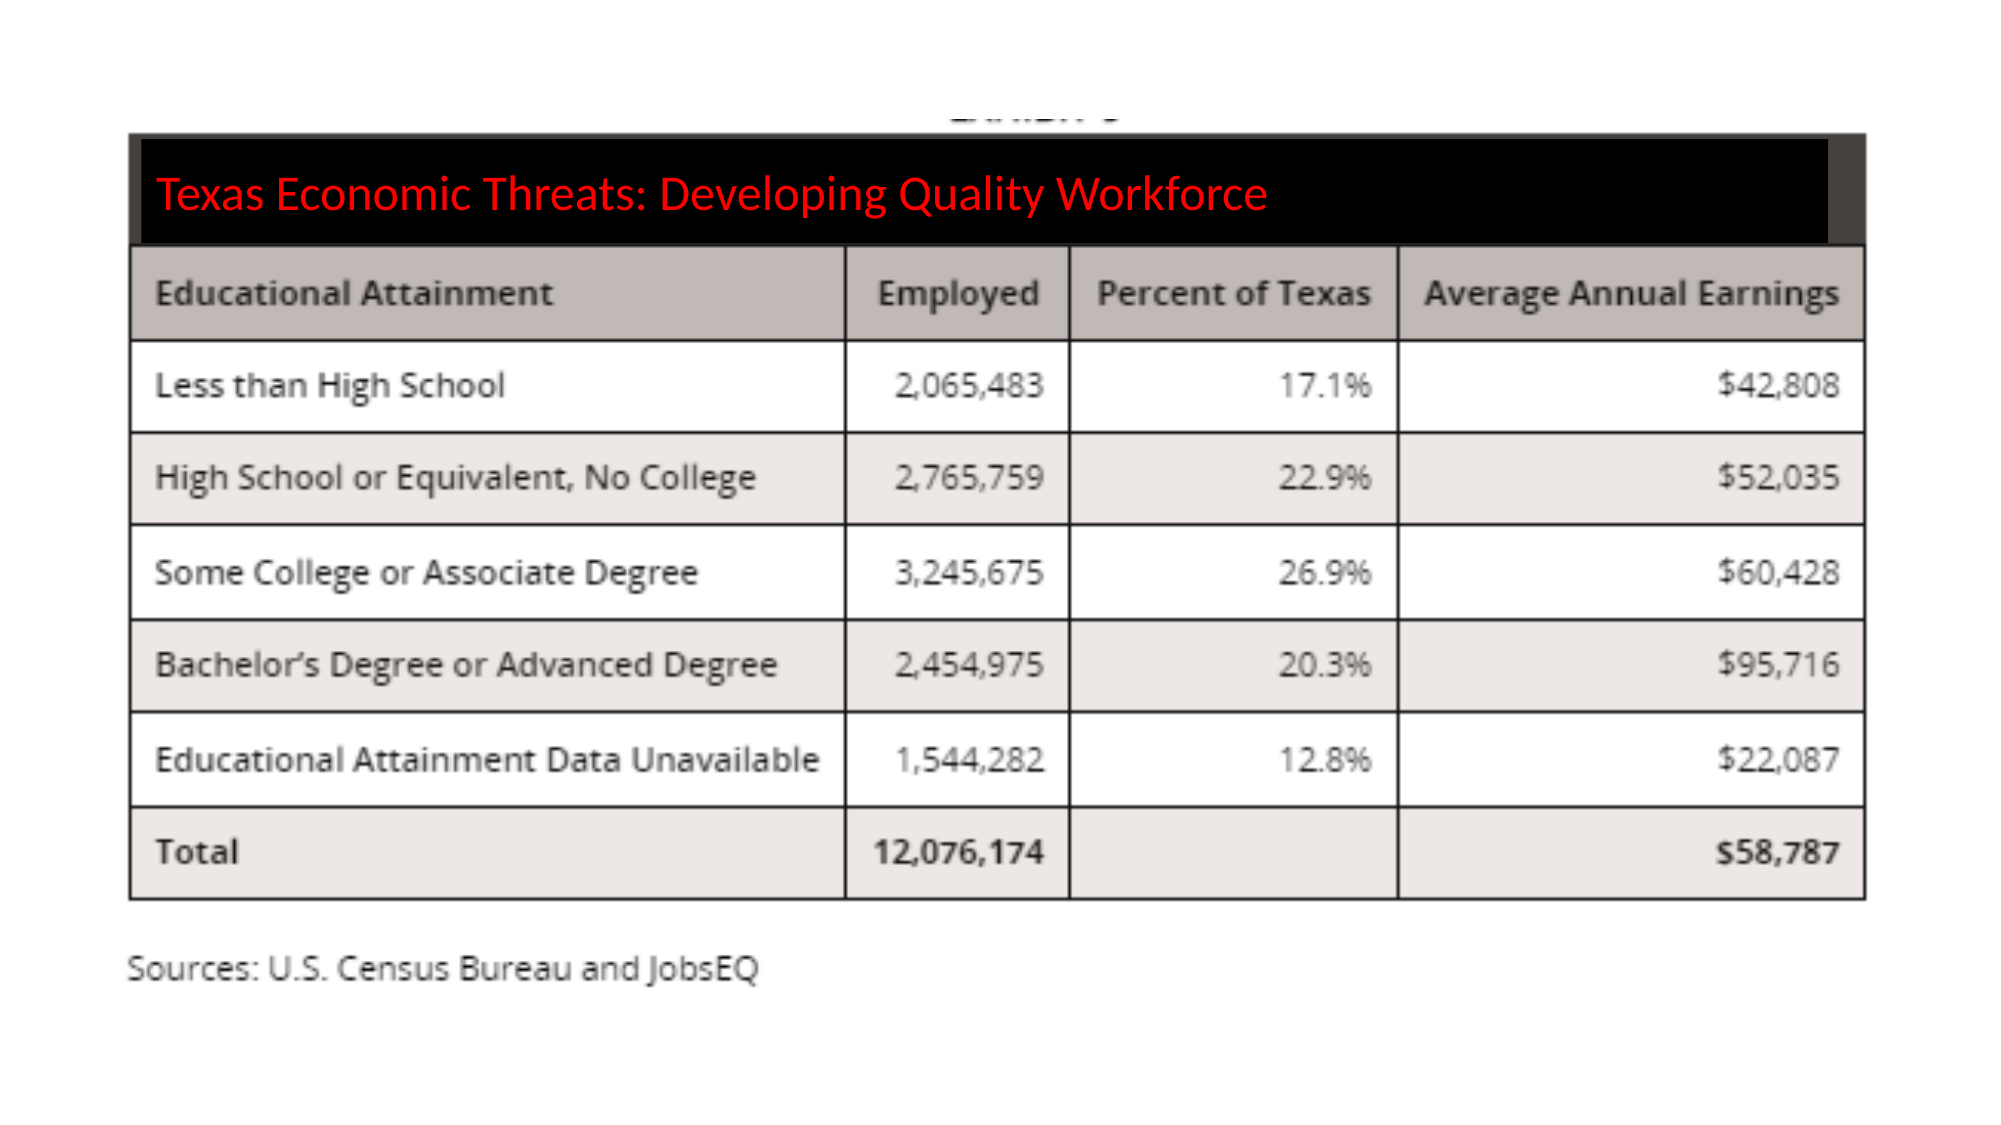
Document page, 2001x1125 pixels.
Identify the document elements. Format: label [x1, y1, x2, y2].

list [105, 119, 1895, 1006]
